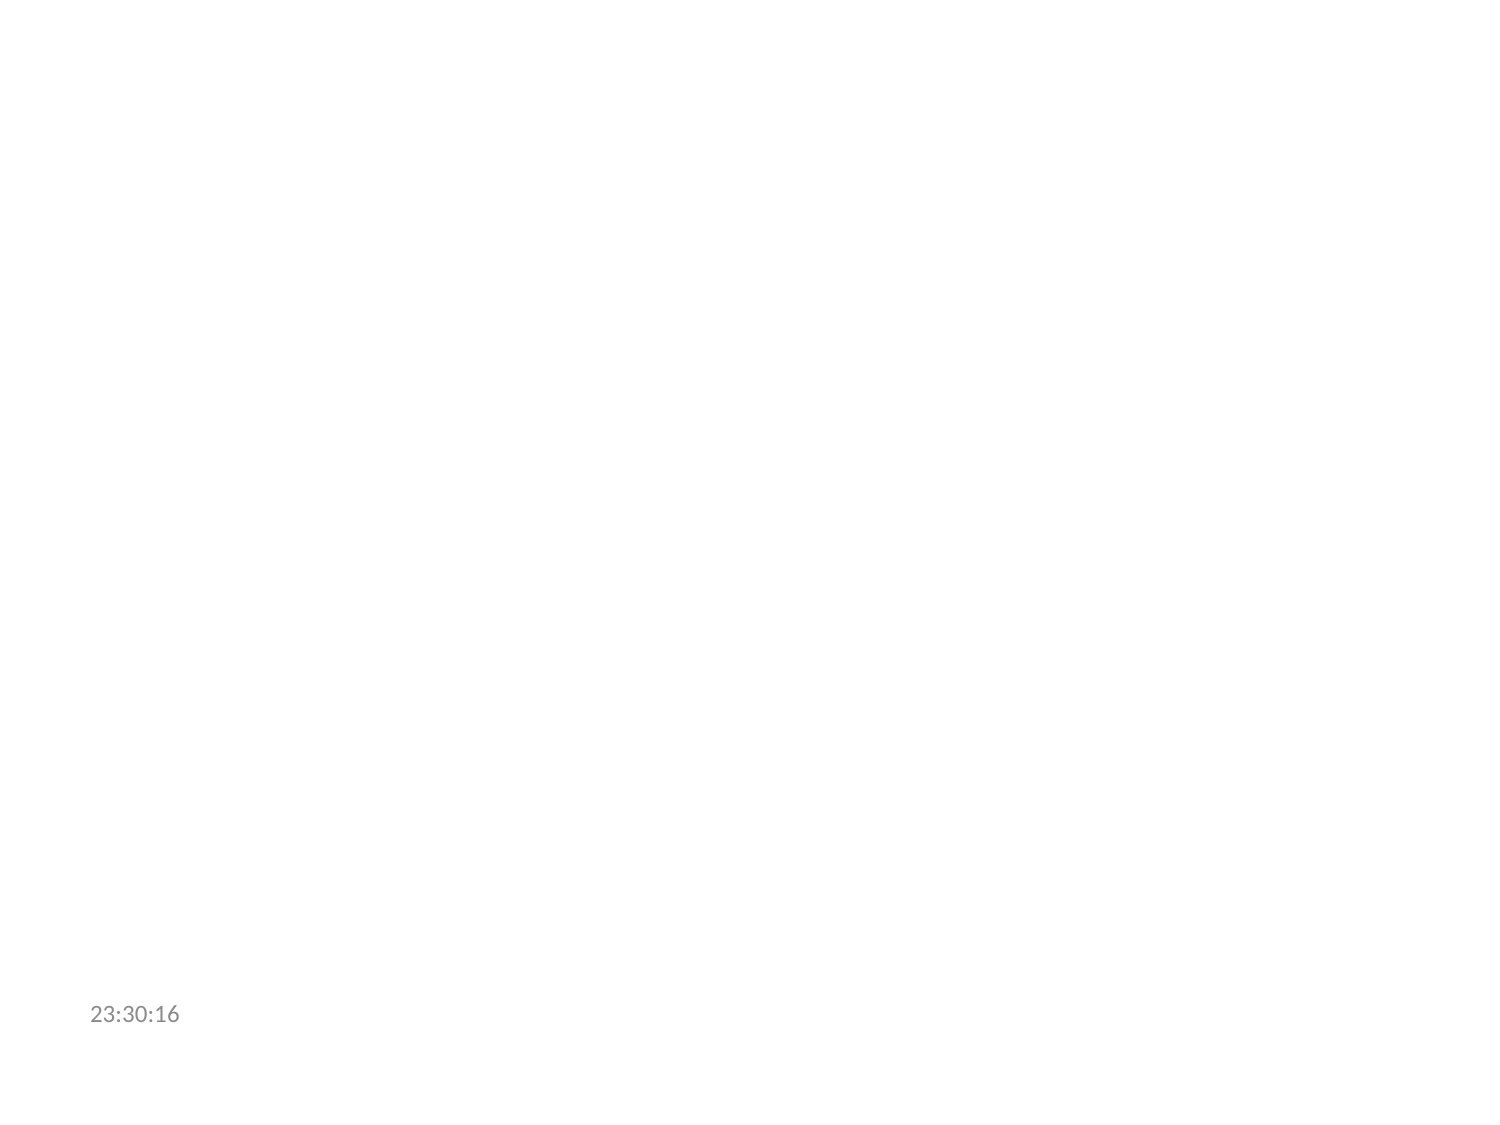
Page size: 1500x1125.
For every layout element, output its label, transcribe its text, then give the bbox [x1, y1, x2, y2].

text_box 15:35:09 [75, 982, 425, 1043]
